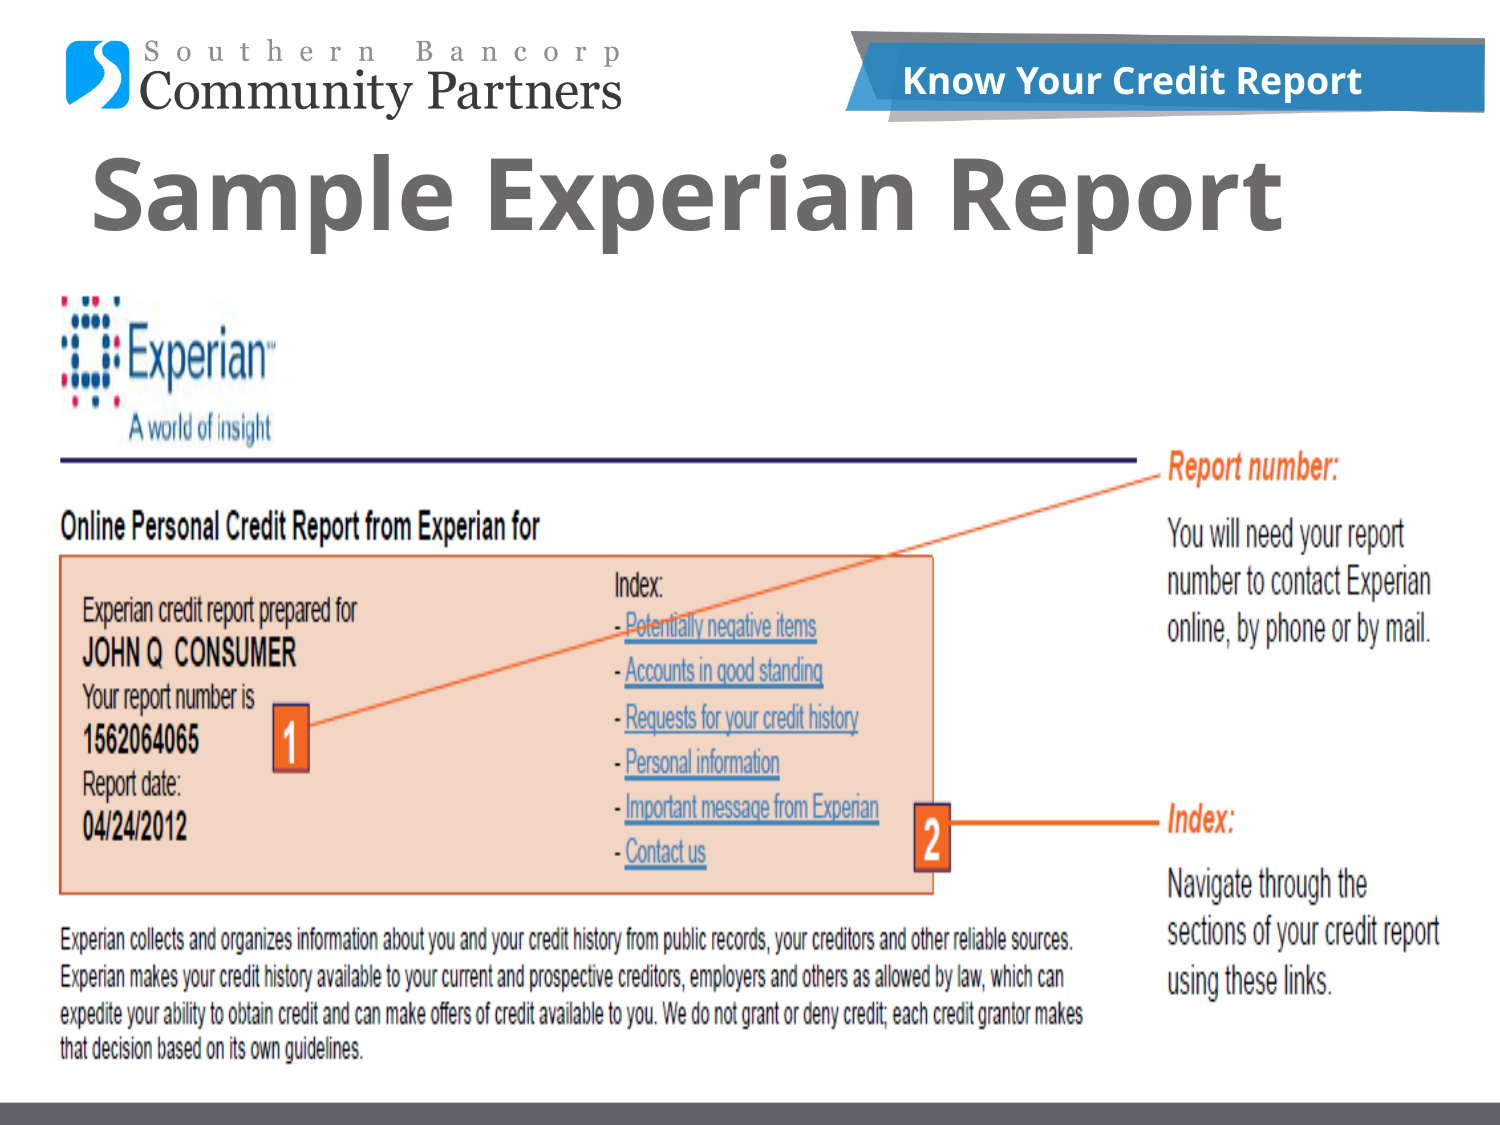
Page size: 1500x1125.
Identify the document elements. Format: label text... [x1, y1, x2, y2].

title Sample Experian Report [75, 127, 1397, 271]
text_box Know Your Credit Report [887, 49, 1469, 110]
picture [66, 39, 621, 120]
picture [845, 31, 1485, 122]
picture [14, 281, 1469, 1067]
